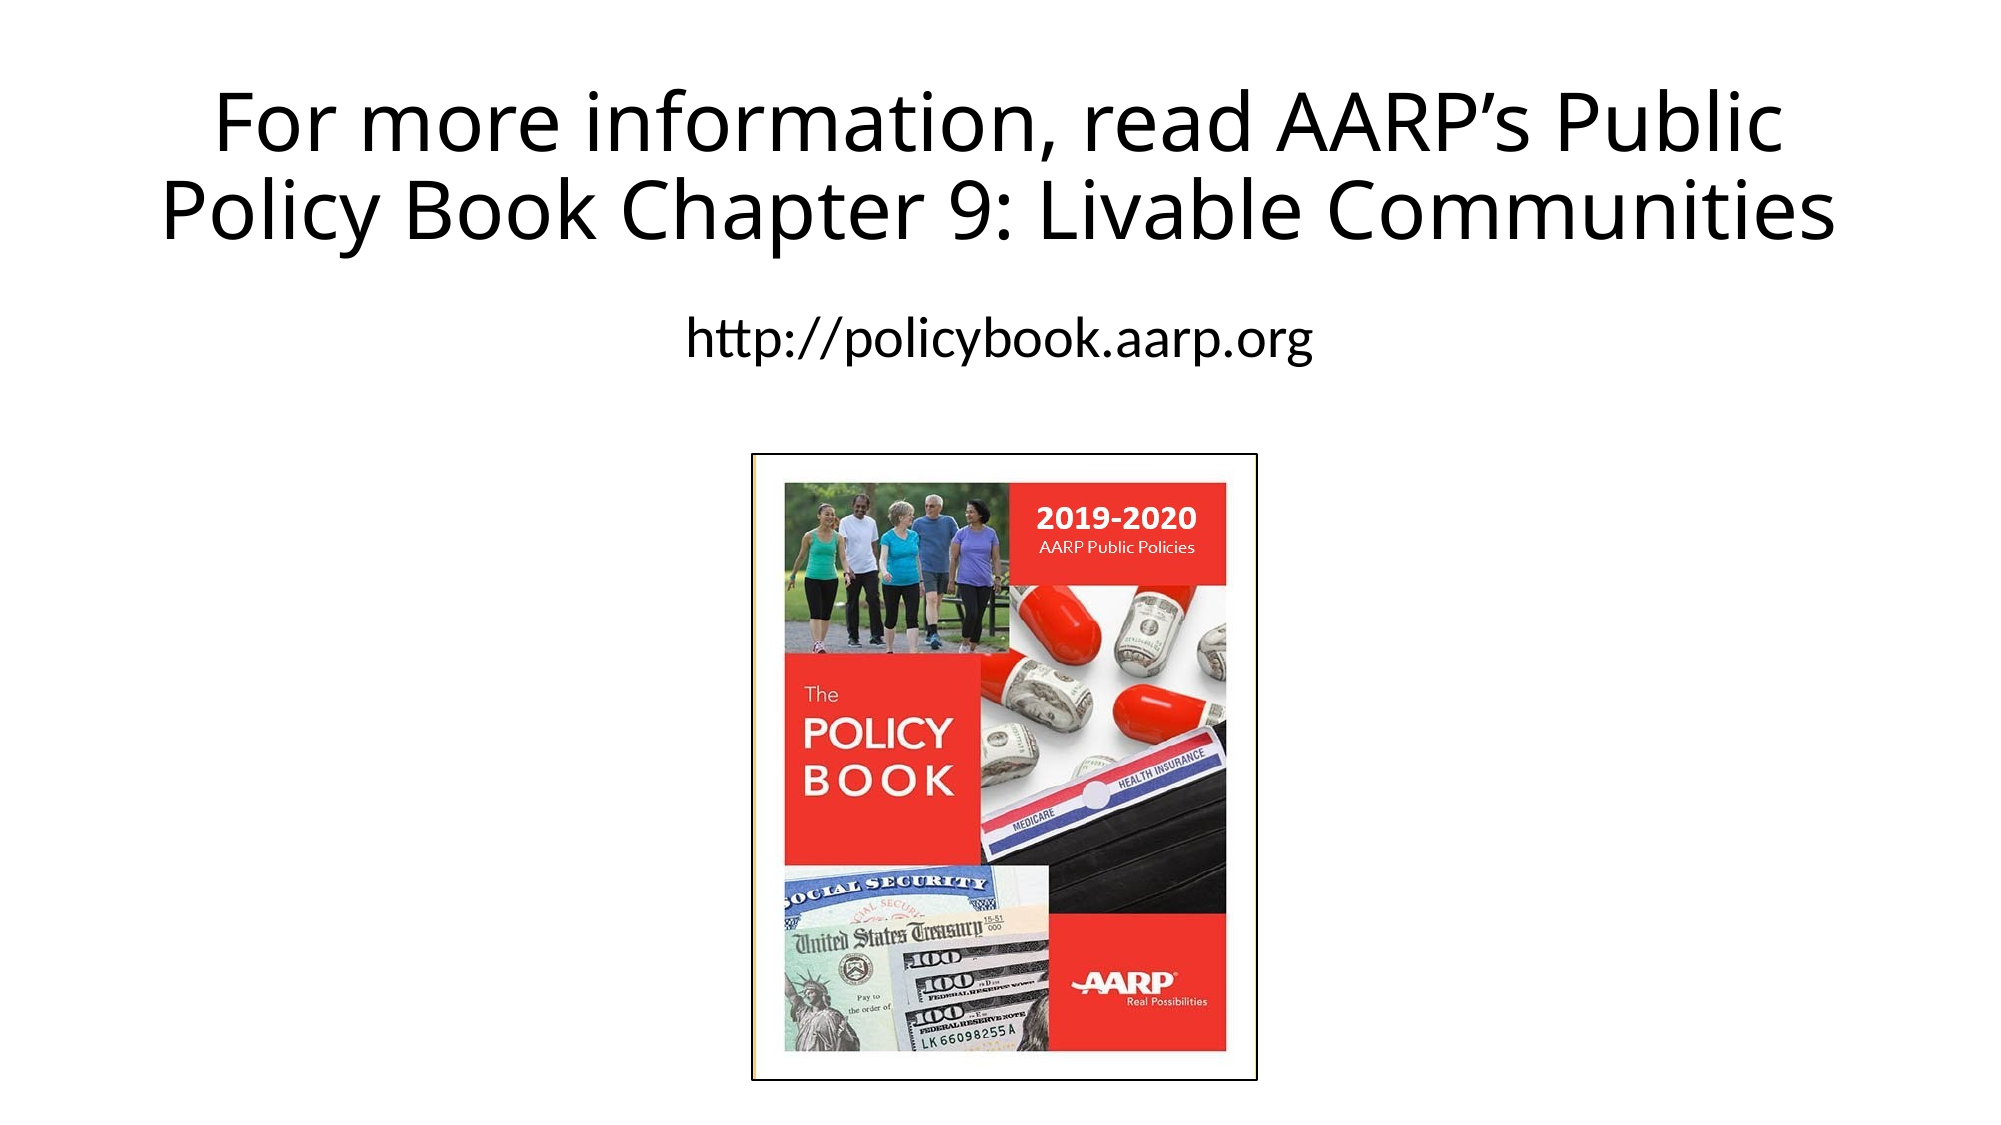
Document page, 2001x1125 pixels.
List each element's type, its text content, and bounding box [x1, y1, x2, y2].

picture [753, 454, 1256, 1079]
list http://policybook.aarp.org [137, 299, 1863, 1014]
title For more information, read AARP’s Public Policy Book Chapter 9: Livable Communities [137, 59, 1863, 278]
